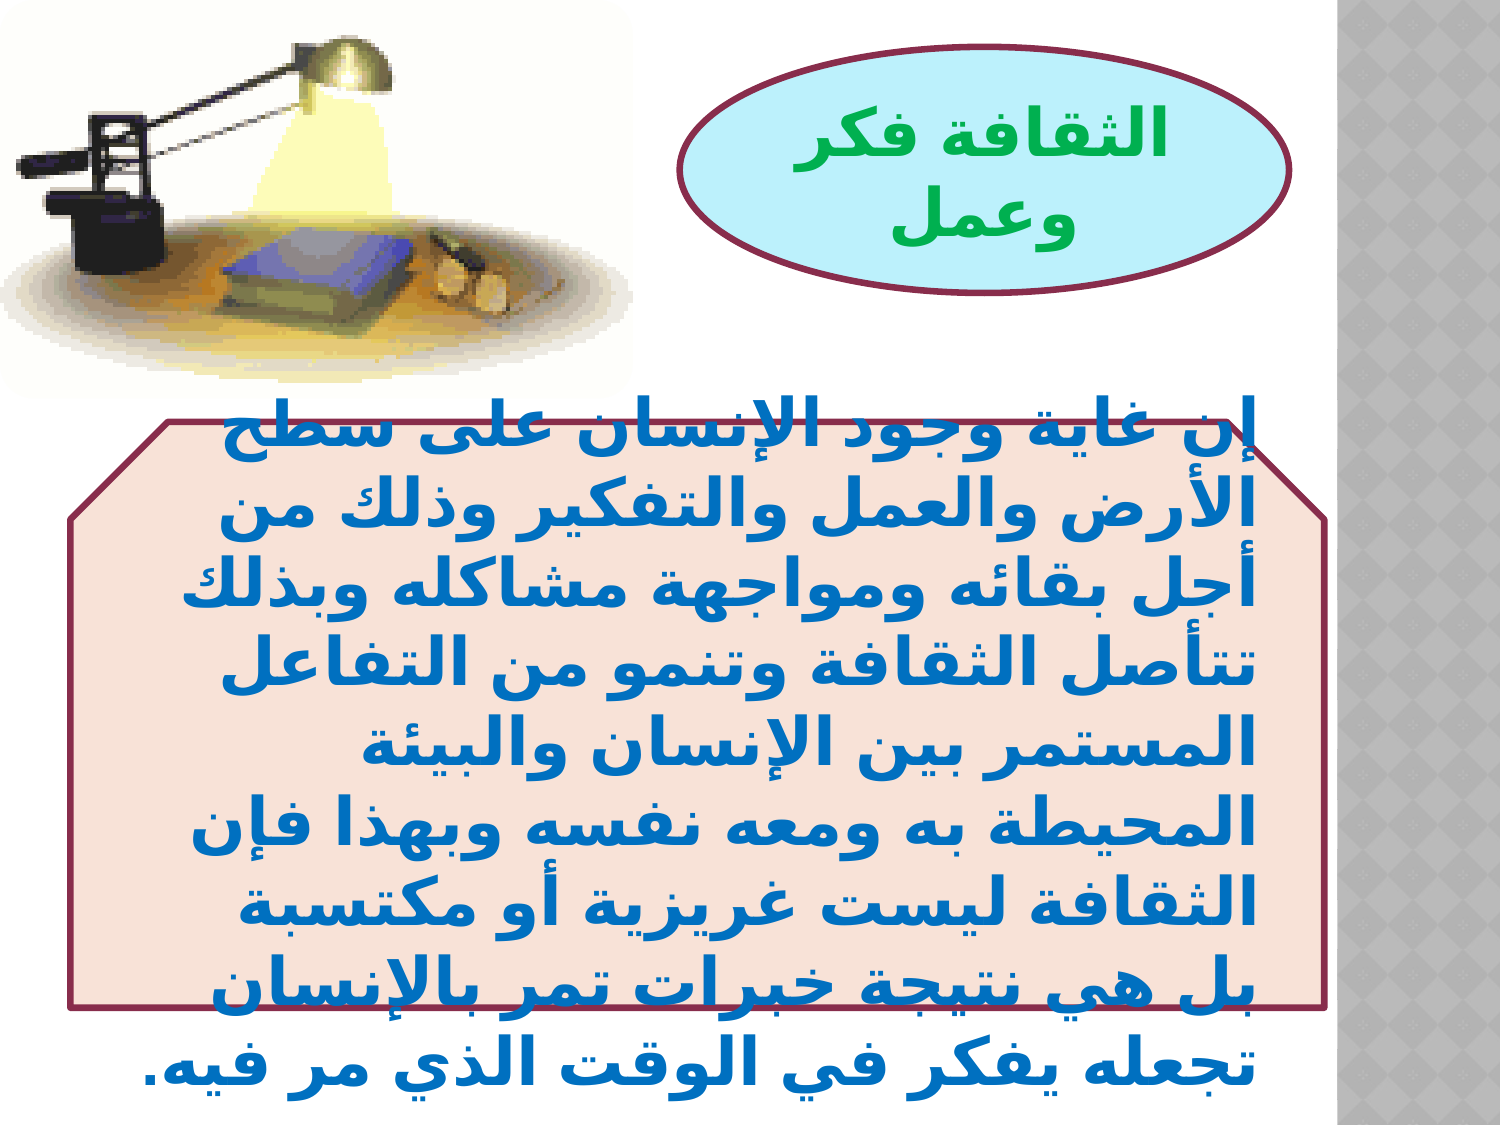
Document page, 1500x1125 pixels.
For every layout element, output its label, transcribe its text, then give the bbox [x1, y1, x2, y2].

picture [0, 0, 634, 399]
text_box إن غاية وجود الإنسان على سطح الأرض والعمل والتفكير وذلك من أجل بقائه ومواجهة مشاكله وبذلك تتأصل الثقافة وتنمو من التفاعل المستمر بين الإنسان والبيئة المحيطة به ومعه نفسه وبهذا فإن الثقافة ليست غريزية أو مكتسبة بل هي نتيجة خبرات تمر بالإنسان تجعله يفكر في الوقت الذي مر فيه. [67, 418, 1328, 1012]
text_box الثقافة فكر وعمل [676, 43, 1293, 297]
